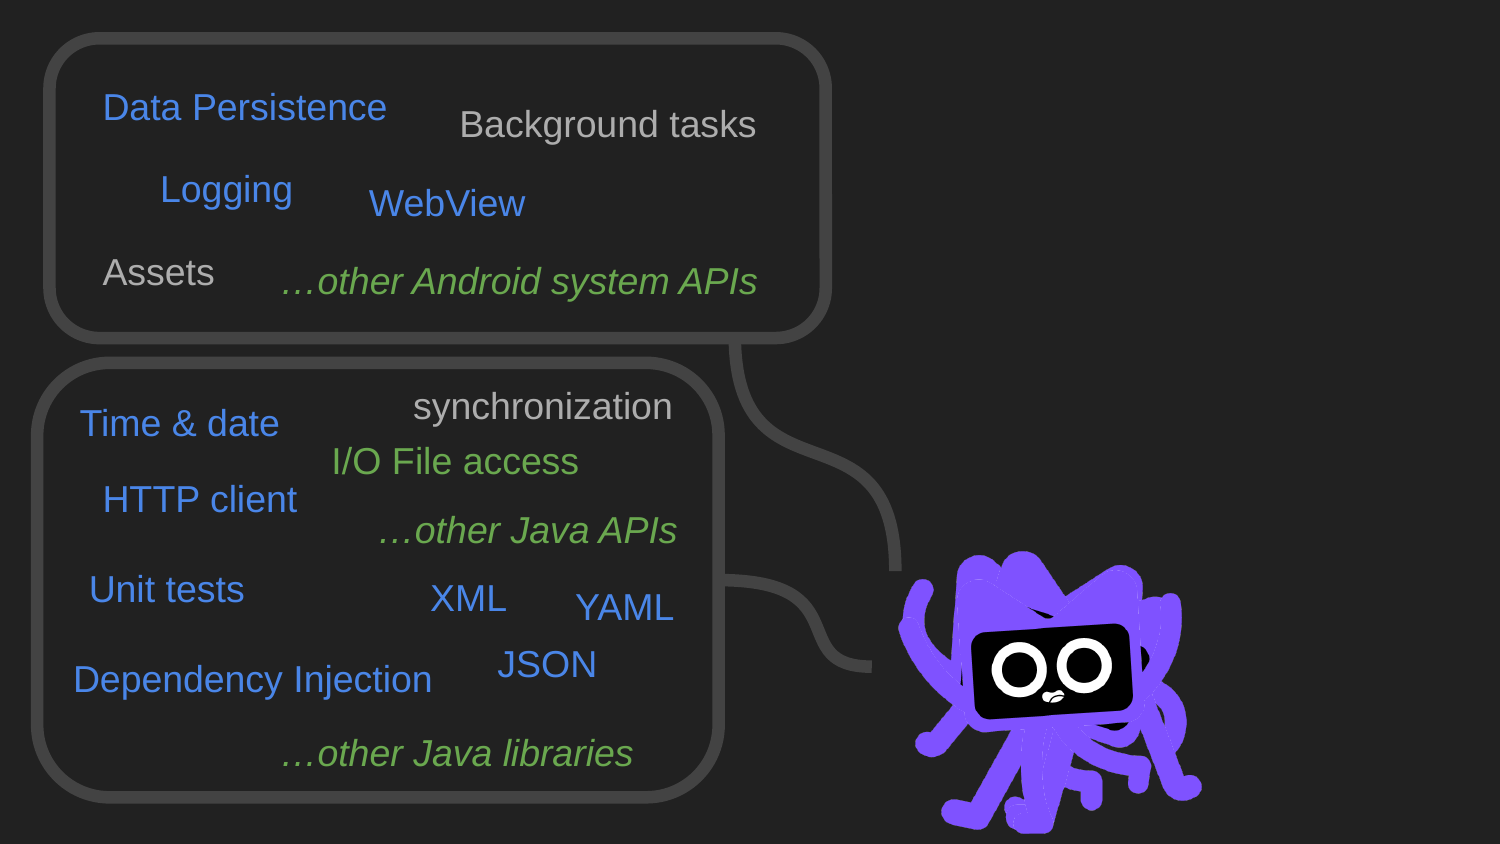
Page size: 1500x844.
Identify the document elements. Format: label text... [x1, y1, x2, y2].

text_box Assets [87, 232, 266, 308]
text_box YAML [559, 567, 693, 643]
text_box Time & date [64, 383, 305, 459]
text_box Dependency Injection [58, 639, 458, 715]
text_box HTTP client [87, 459, 328, 535]
text_box [49, 38, 826, 339]
picture [897, 530, 1206, 834]
text_box [37, 362, 719, 798]
text_box JSON [482, 625, 616, 701]
text_box synchronization [398, 366, 700, 442]
text_box Background tasks [444, 85, 809, 161]
text_box …other Java APIs [362, 490, 713, 566]
text_box XML [415, 566, 534, 634]
text_box Unit tests [73, 549, 279, 625]
text_box I/O File access [316, 421, 618, 497]
text_box WebView [353, 163, 581, 239]
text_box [718, 579, 873, 667]
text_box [696, 372, 934, 534]
text_box …other Android system APIs [265, 242, 810, 318]
text_box …other Java libraries [265, 713, 705, 789]
text_box Logging [145, 150, 323, 226]
text_box Data Persistence [87, 67, 415, 143]
